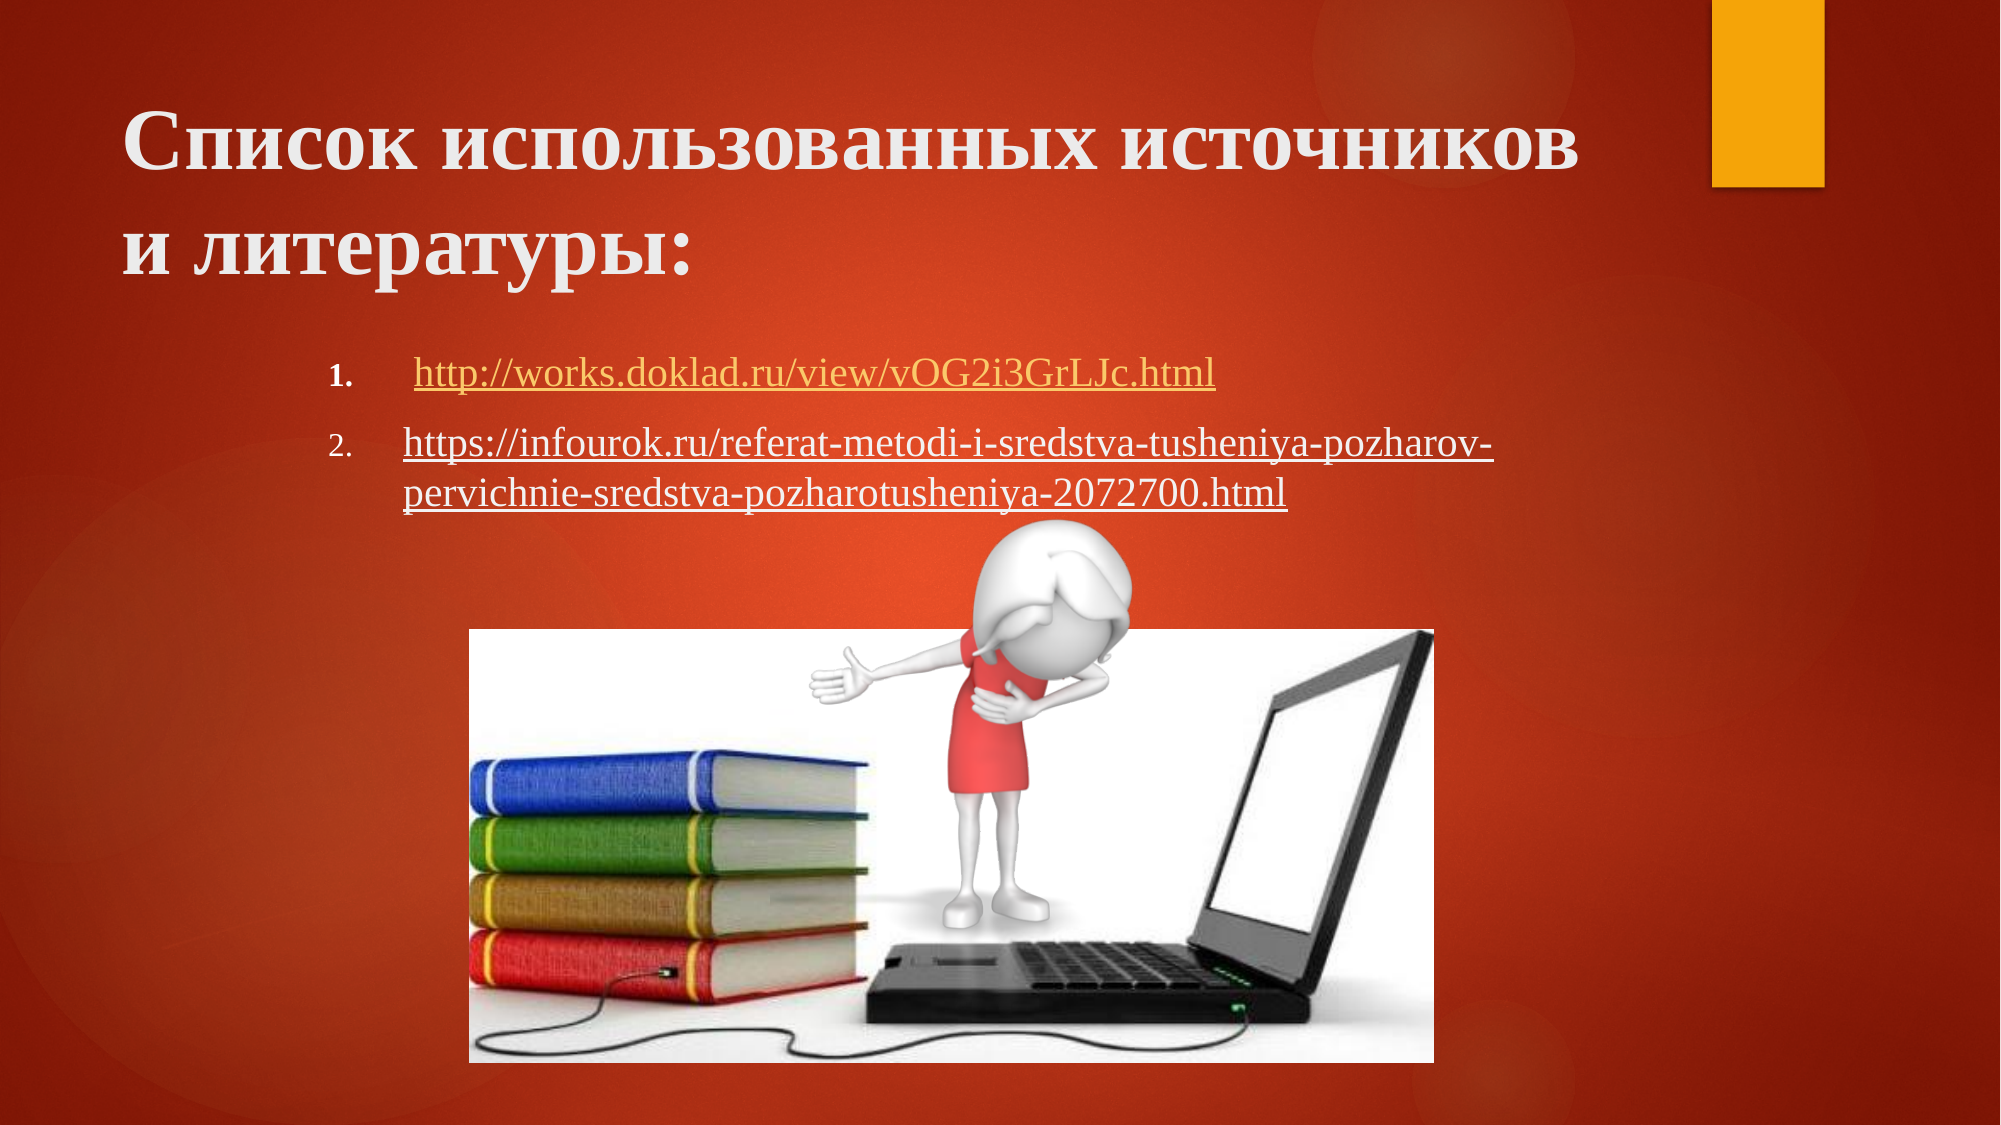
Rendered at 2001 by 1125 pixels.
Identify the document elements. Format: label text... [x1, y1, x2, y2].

title Список использованных источников и литературы: [106, 74, 1649, 304]
picture [468, 486, 1435, 1064]
list http://works.doklad.ru/view/vOG2i3GrLJc.html https://infourok.ru/referat-metodi-i-sredstva-tusheniya-pozharov-pervichnie-sredstva-pozharotusheniya-2072700.html [313, 336, 1649, 1025]
